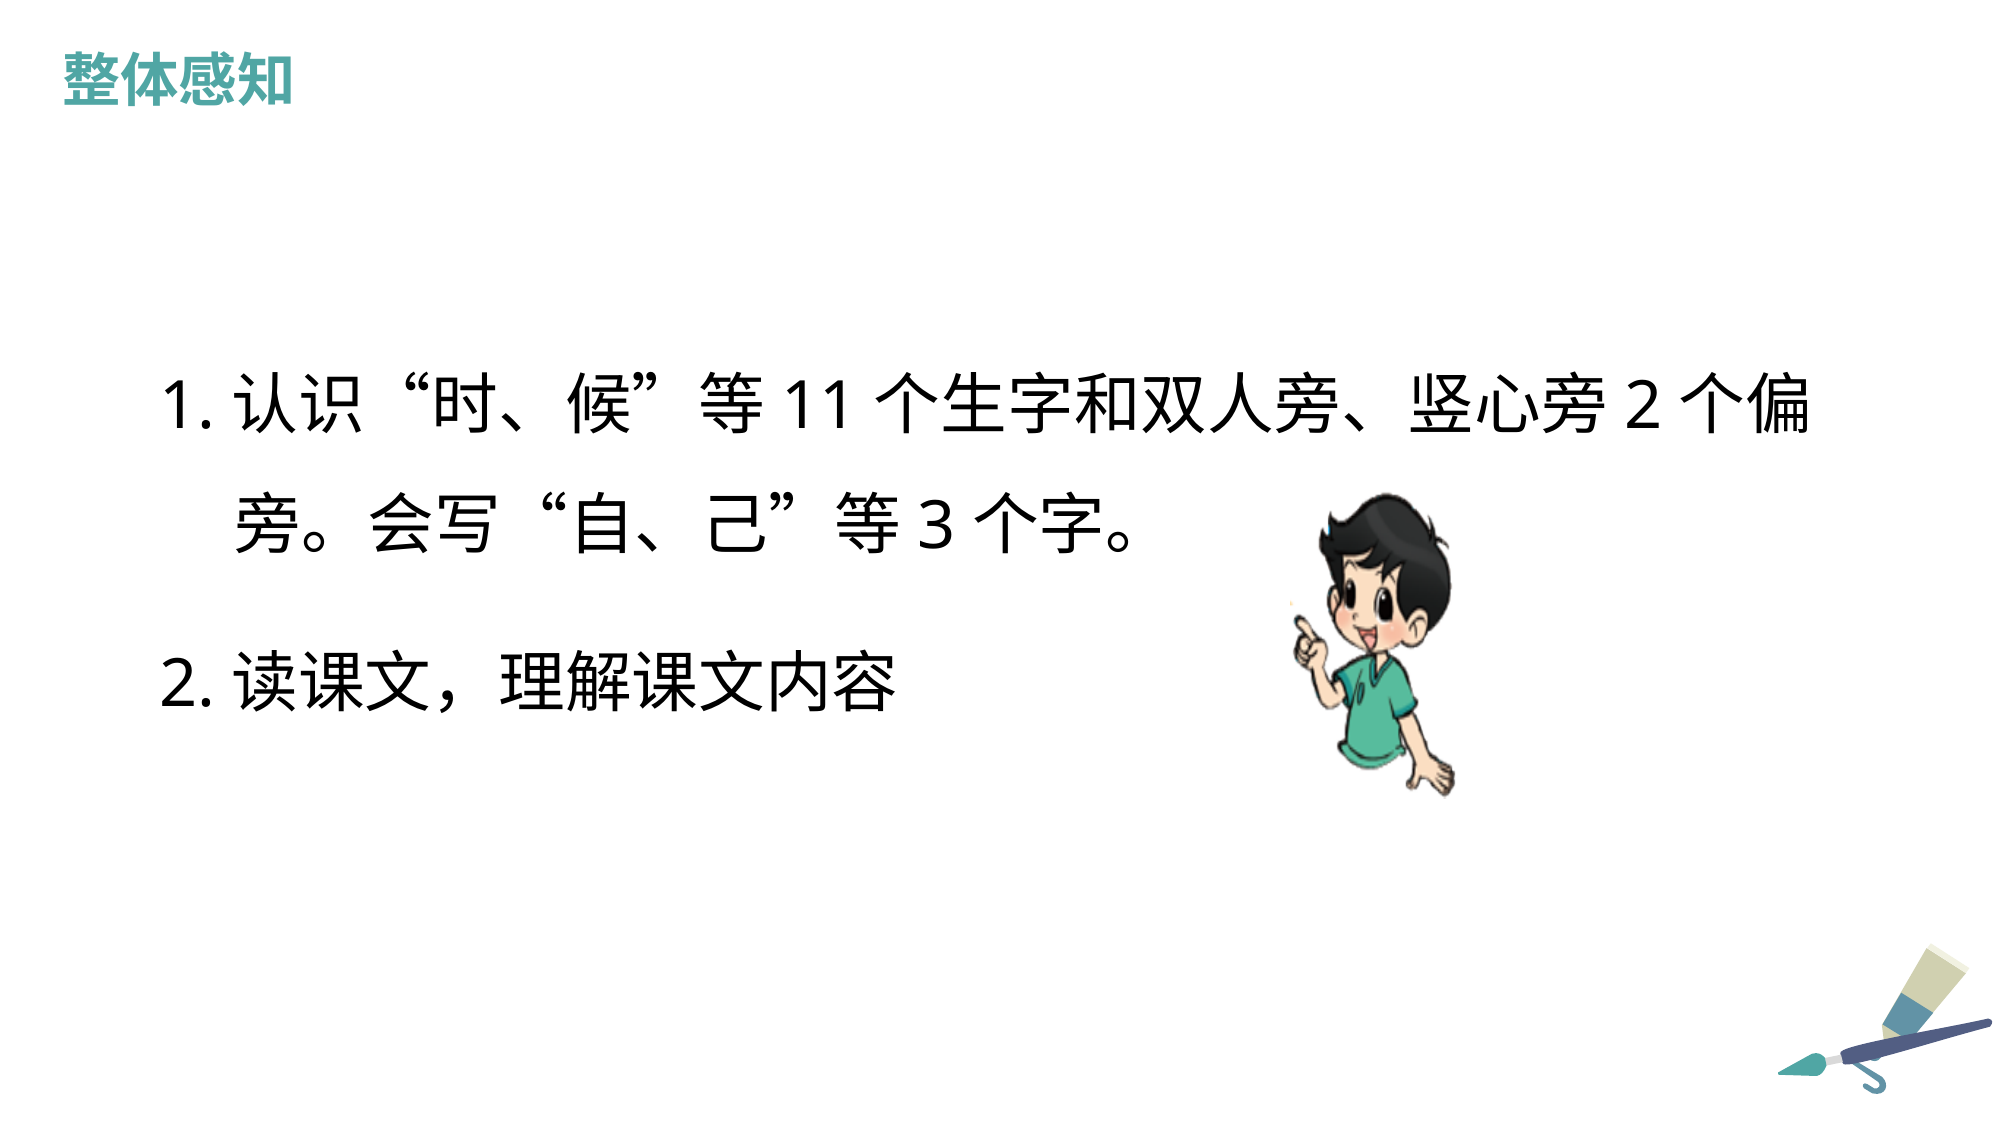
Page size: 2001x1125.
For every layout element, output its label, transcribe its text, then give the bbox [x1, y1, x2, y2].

text_box 整体感知 [47, 35, 311, 121]
text_box 1.认识“时、候”等11个生字和双人旁、竖心旁2个偏旁。会写“自、己”等3个字。 2.读课文，理解课文内容 [148, 316, 1852, 726]
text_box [1811, 945, 1974, 1125]
picture [1290, 458, 1479, 799]
